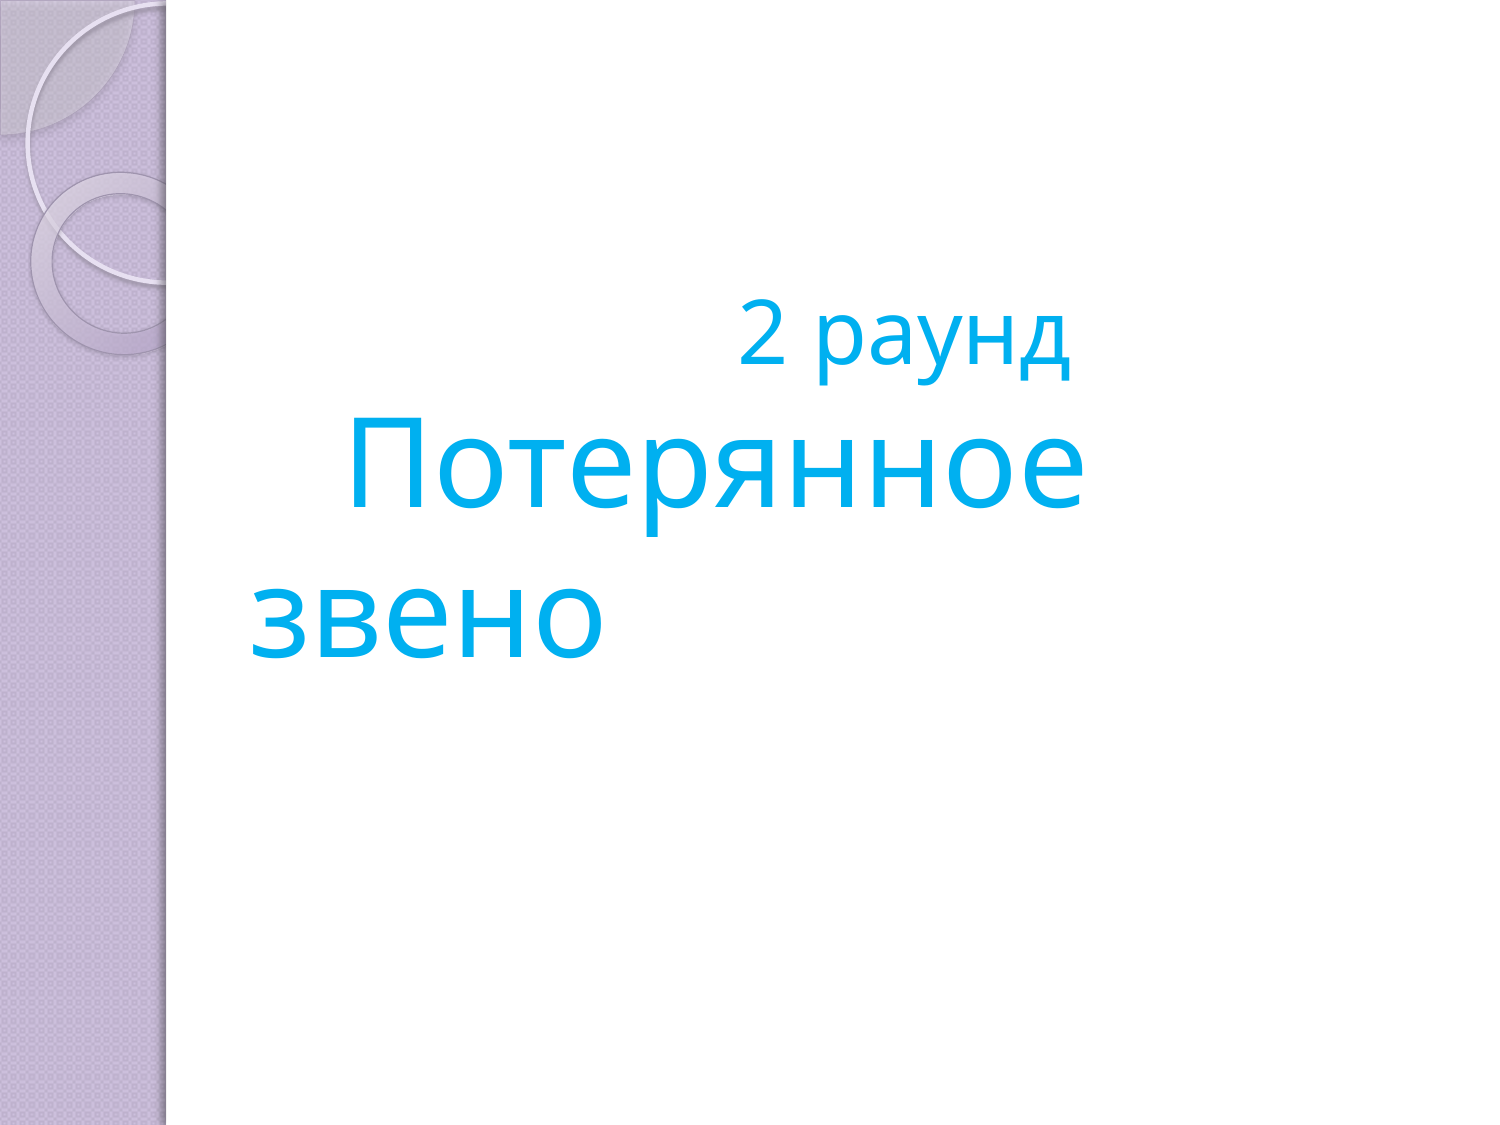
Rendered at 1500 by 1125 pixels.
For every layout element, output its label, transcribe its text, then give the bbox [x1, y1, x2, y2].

title 2 раунд Потерянное звено [234, 35, 1465, 1090]
